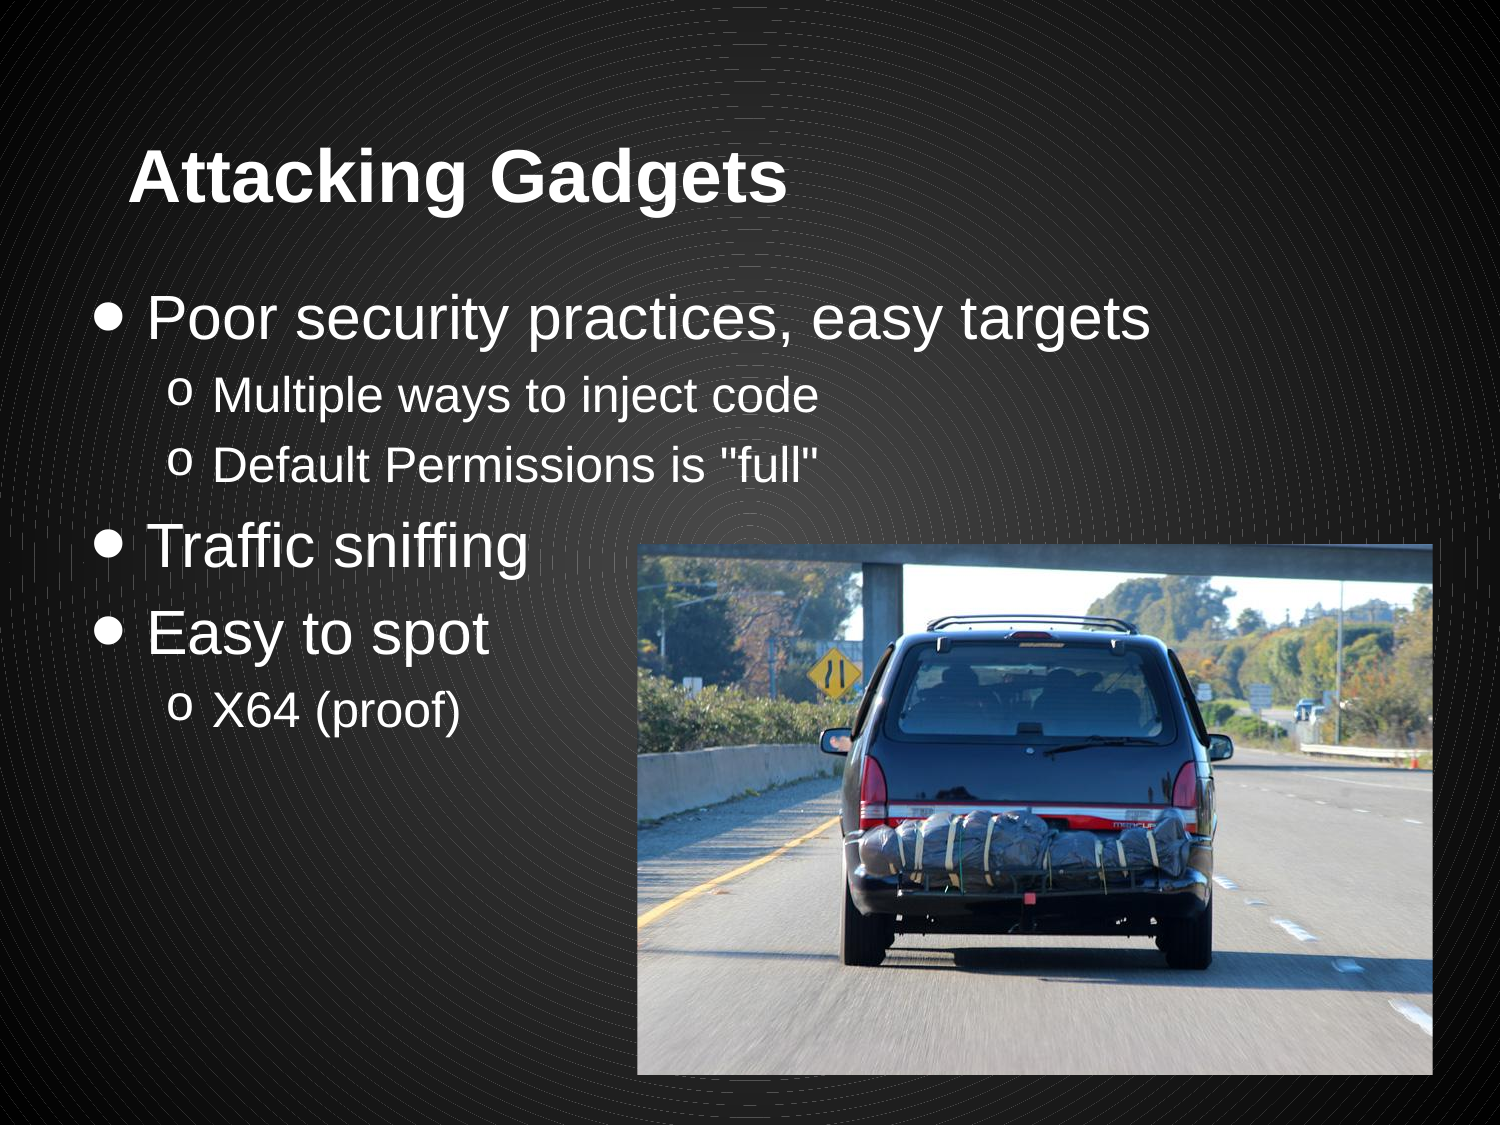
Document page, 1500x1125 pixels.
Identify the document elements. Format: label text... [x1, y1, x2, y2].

list Poor security practices, easy targets Multiple ways to inject code Default Permissions is "full" Traffic sniffing Easy to spot X64 (proof) [75, 262, 1425, 1078]
text_box [637, 544, 1433, 1075]
title Attacking Gadgets [75, 45, 1425, 233]
